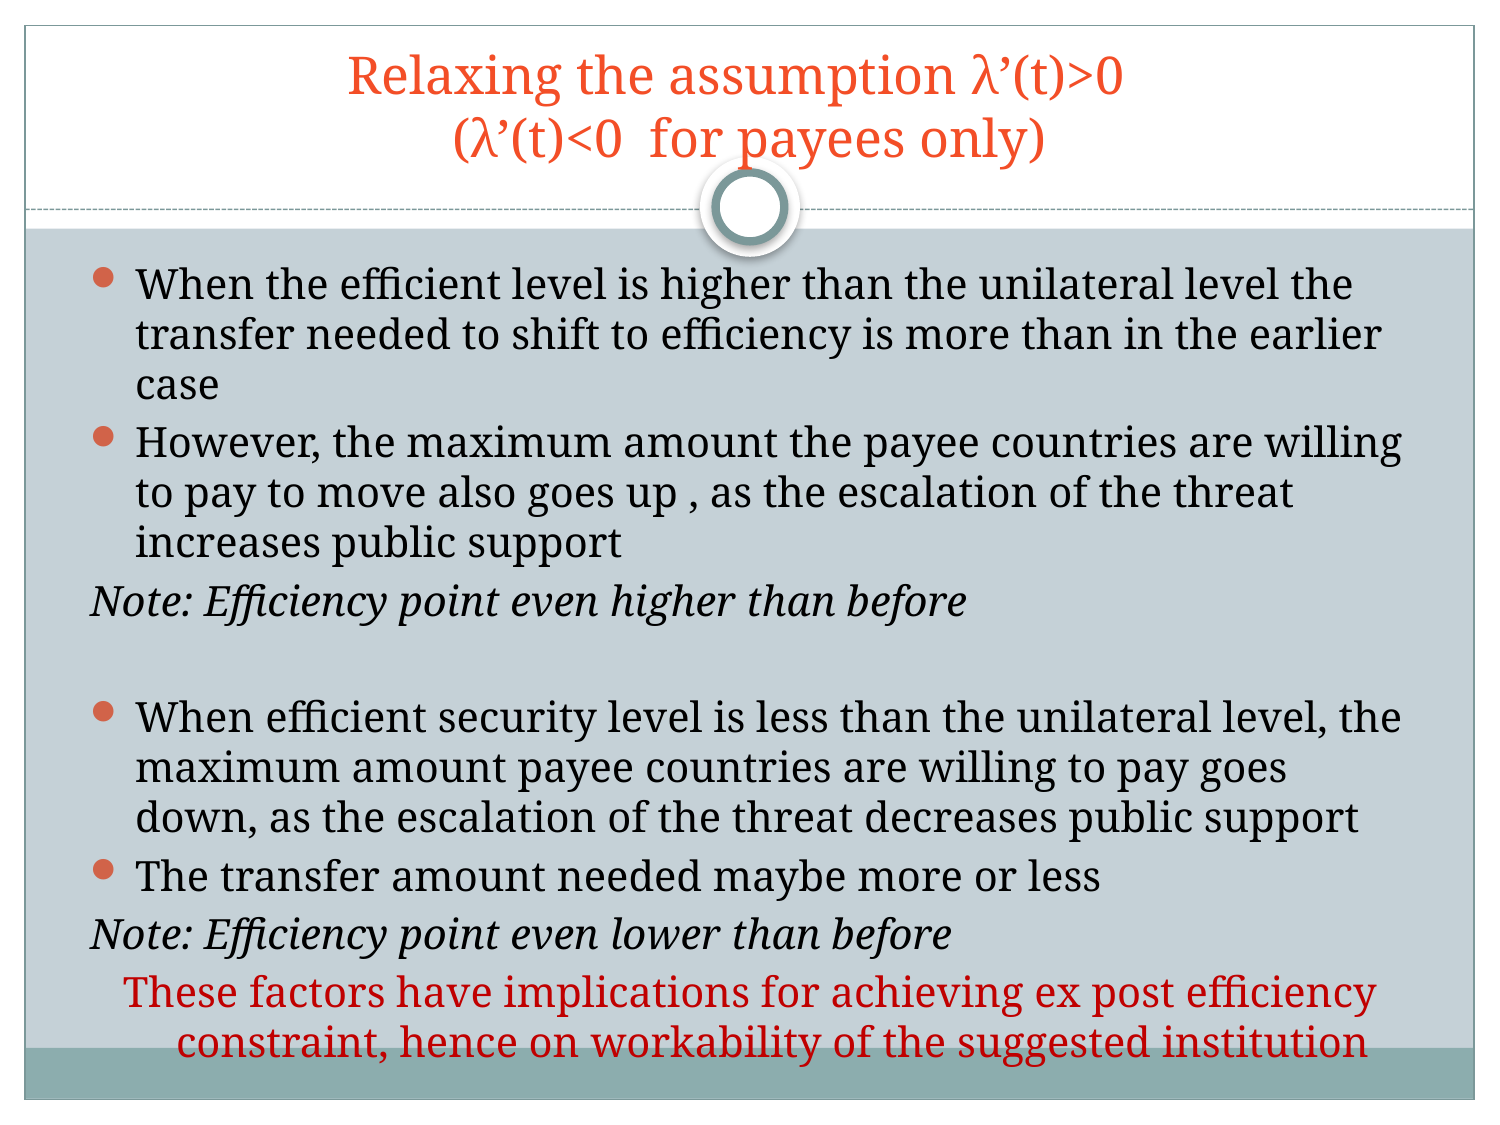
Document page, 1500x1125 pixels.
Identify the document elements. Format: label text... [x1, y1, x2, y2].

title Relaxing the assumption λ’(t)>0 (λ’(t)<0 for payees only) [49, 37, 1450, 176]
list When the efficient level is higher than the unilateral level the transfer needed to shift to efficiency is more than in the earlier case However, the maximum amount the payee countries are willing to pay to move also goes up , as the escalation of the threat increases public support Note: Efficiency point even higher than before When efficient security level is less than the unilateral level, the maximum amount payee countries are willing to pay goes down, as the escalation of the threat decreases public support The transfer amount needed maybe more or less Note: Efficiency point even lower than before These factors have implications for achieving ex post efficiency constraint, hence on workability of the suggested institution [74, 249, 1426, 1051]
